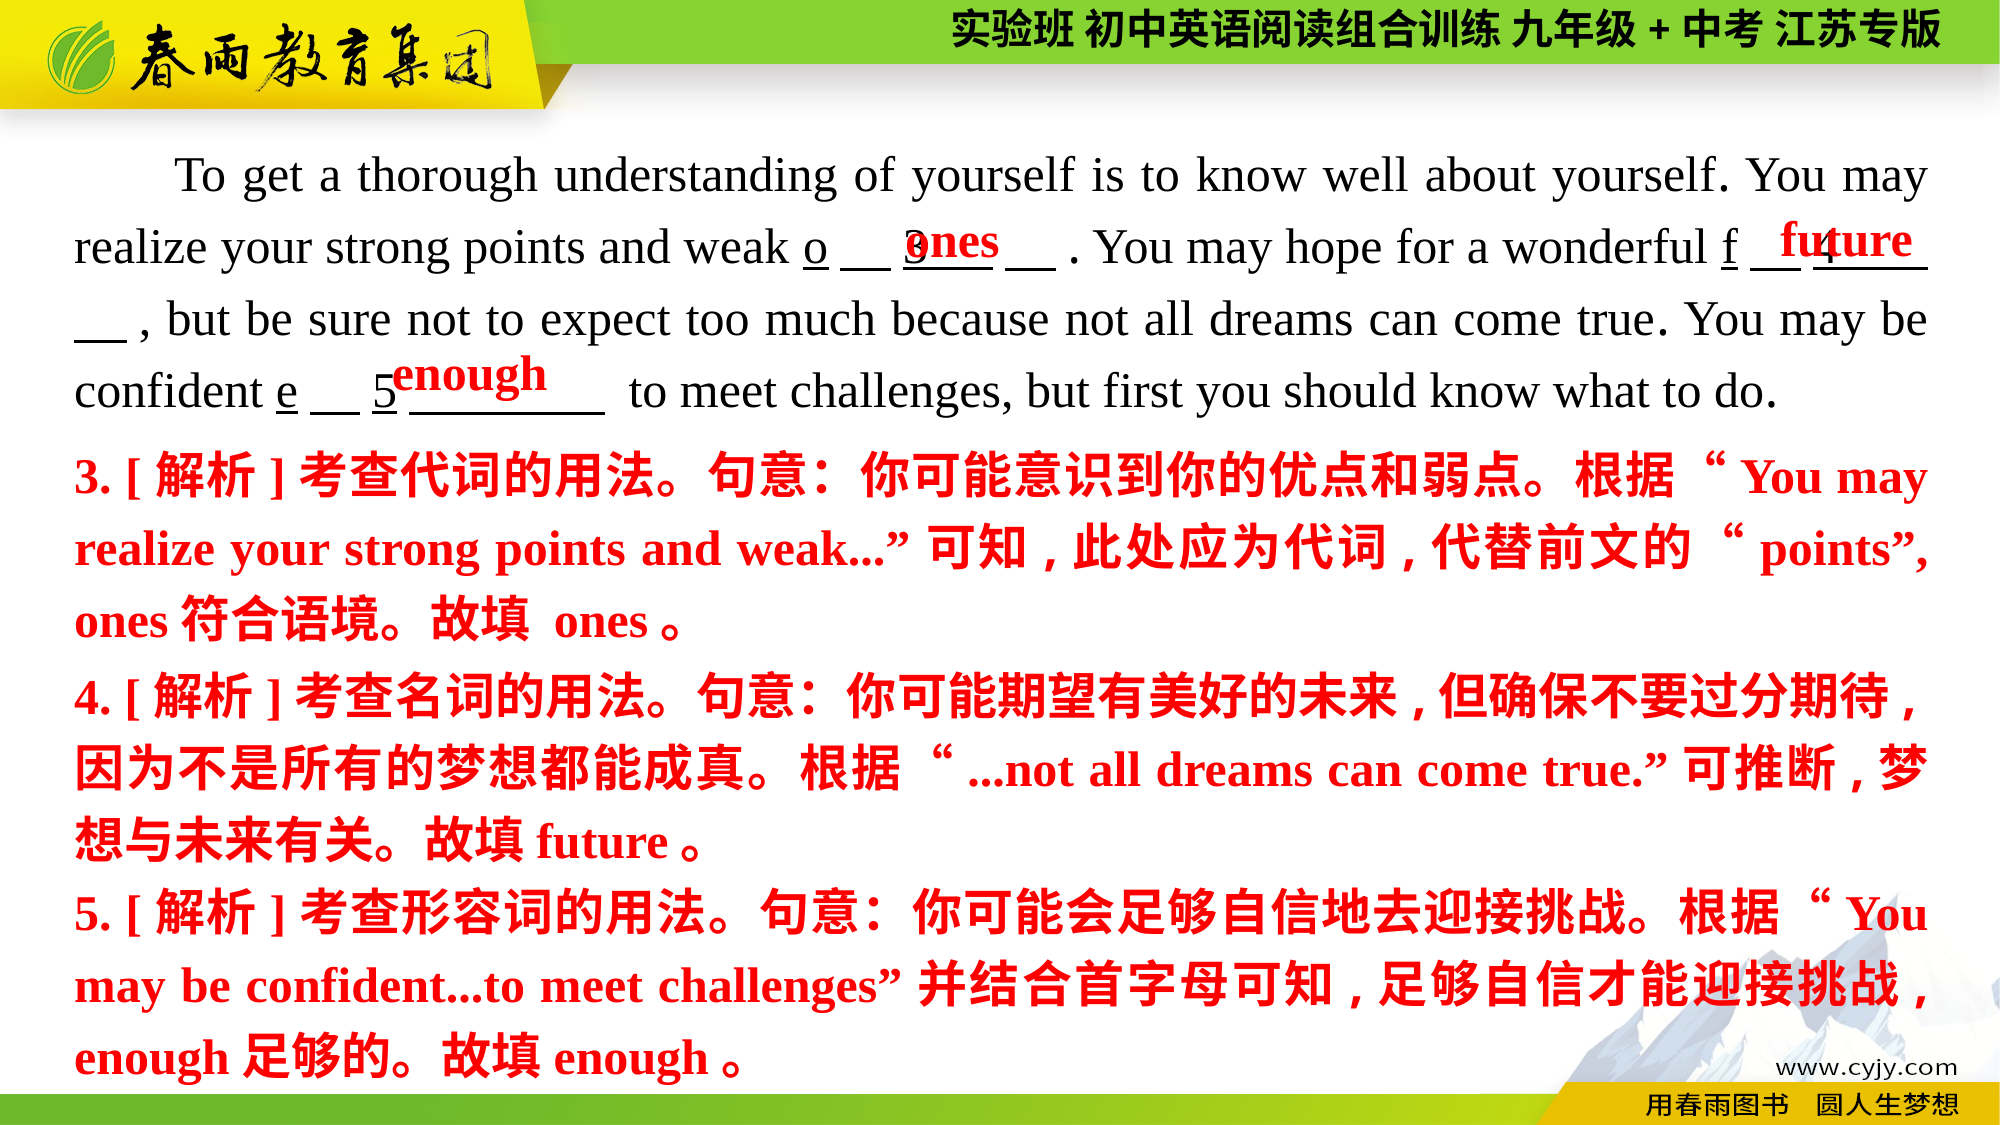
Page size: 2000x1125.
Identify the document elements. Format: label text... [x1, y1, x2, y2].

text_box 4. [解析]考查名词的用法。句意：你可能期望有美好的未来,但确保不要过分期待,因为不是所有的梦想都能成真。根据“...not all dreams can come true.”可推断,梦想与未来有关。故填future。 [59, 645, 1944, 860]
text_box 3. [解析]考查代词的用法。句意：你可能意识到你的优点和弱点。根据“You may realize your strong points and weak...”可知,此处应为代词,代替前文的“points”, ones符合语境。故填 ones。 [59, 423, 1944, 645]
list To get a thorough understanding of yourself is to know well about yourself. You may realize your strong points and weak o 3 . You may hope for a wonderful f 4 , but be sure not to expect too much because not all dreams can come true. You may be confident e 5 to meet challenges, but first you should know what to do. [59, 122, 1944, 423]
text_box future [1765, 198, 1928, 274]
text_box ones [890, 200, 1015, 276]
text_box enough [377, 333, 563, 408]
picture [0, 0, 2000, 1125]
text_box 5. [解析]考查形容词的用法。句意：你可能会足够自信地去迎接挑战。根据“You may be confident...to meet challenges”并结合首字母可知,足够自信才能迎接挑战, enough足够的。故填enough。 [59, 860, 1944, 1092]
